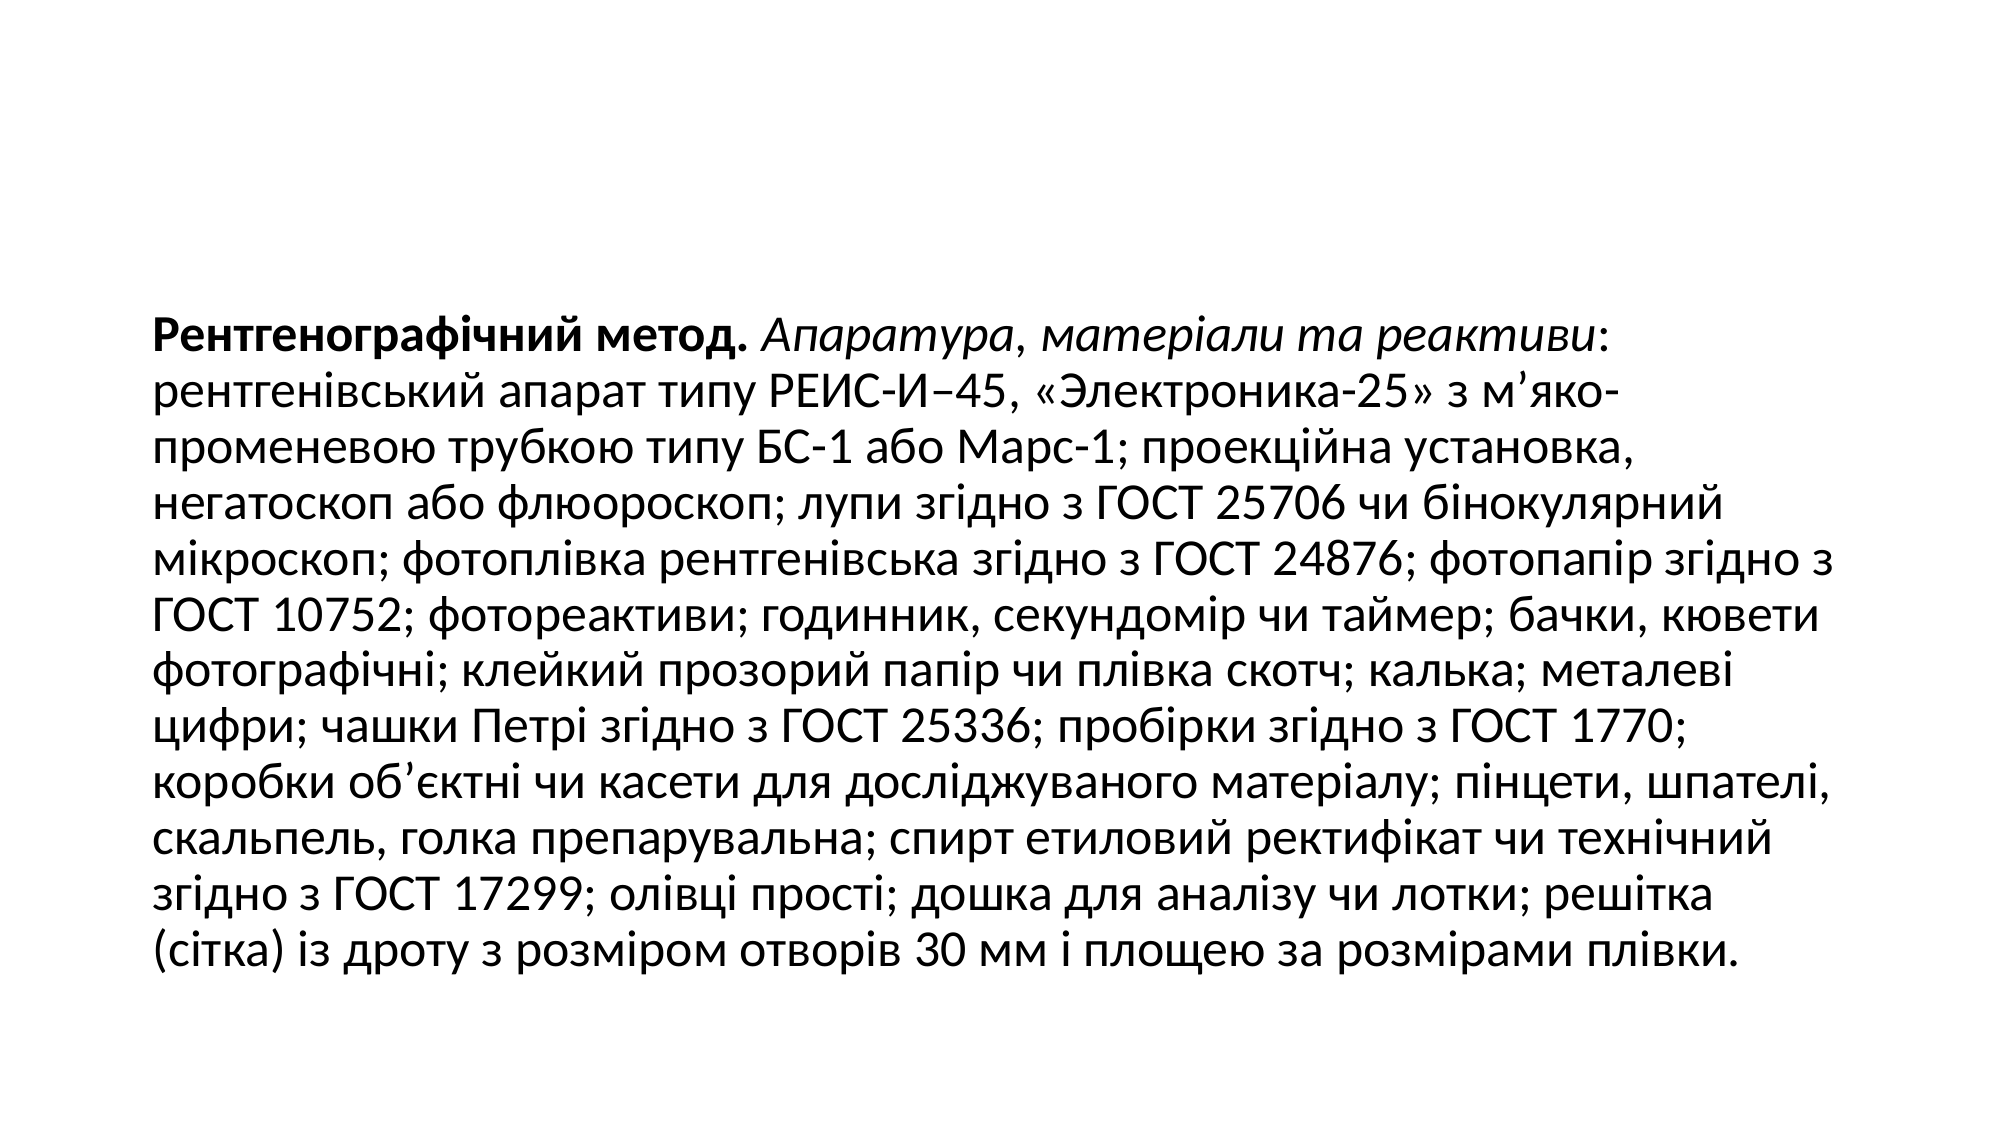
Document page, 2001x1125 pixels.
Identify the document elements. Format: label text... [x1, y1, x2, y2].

list Рентгенографічний метод. Апаратура, матеріали та реактиви: рентгенівський апарат типу РЕИС-И–45, «Электроника-25» з м’яко-променевою трубкою типу БС-1 або Марс-1; проекційна установка, негатоскоп або флюороскоп; лупи згідно з ГОСТ 25706 чи бінокулярний мікроскоп; фотоплівка рентгенівська згідно з ГОСТ 24876; фотопапір згідно з ГОСТ 10752; фотореактиви; годинник, секундомір чи таймер; бачки, кювети фотографічні; клейкий прозорий папір чи плівка скотч; калька; металеві цифри; чашки Петрі згідно з ГОСТ 25336; пробірки згідно з ГОСТ 1770; коробки об’єктні чи касети для досліджуваного матеріалу; пінцети, шпателі, скальпель, голка препарувальна; спирт етиловий ректифікат чи технічний згідно з ГОСТ 17299; олівці прості; дошка для аналізу чи лотки; решітка (сітка) із дроту з розміром отворів 30 мм і площею за розмірами плівки. [137, 299, 1863, 1014]
